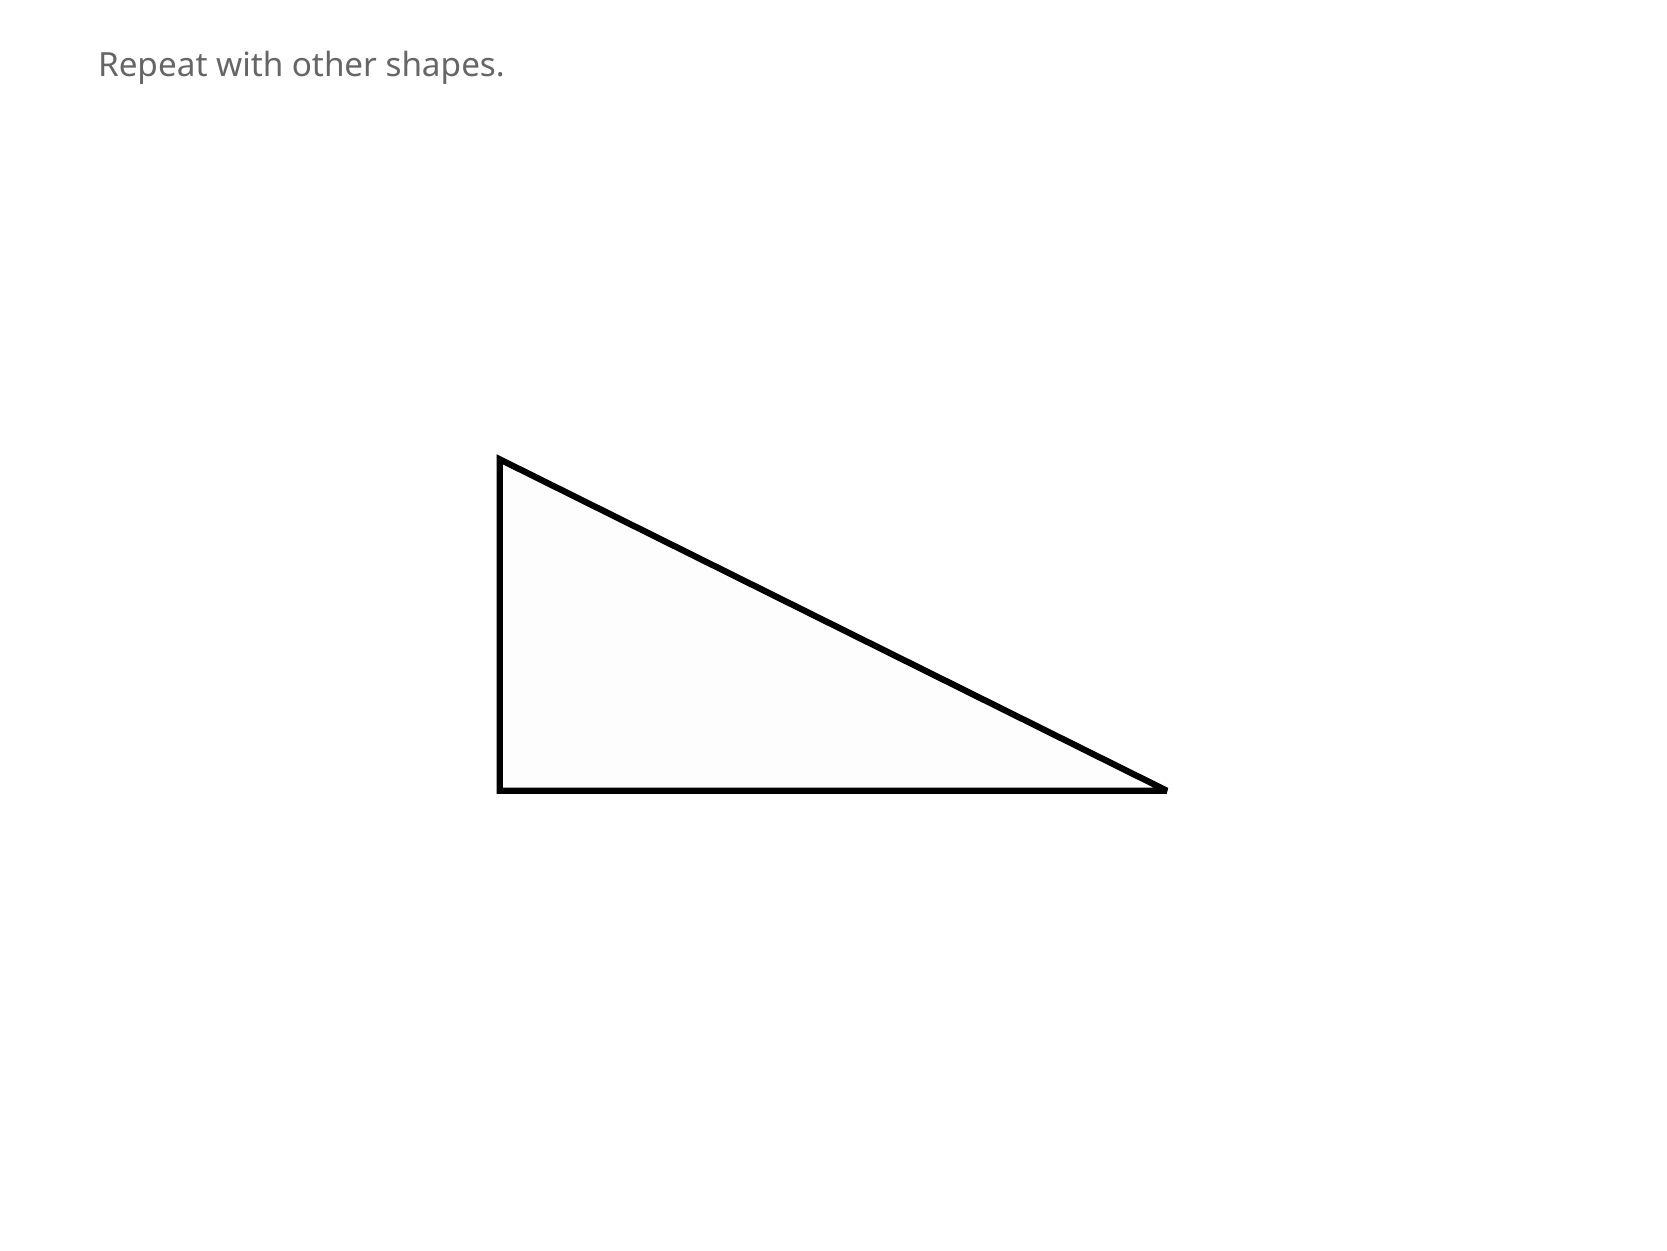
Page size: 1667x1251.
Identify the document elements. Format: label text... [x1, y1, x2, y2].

text_box [498, 457, 1168, 792]
text_box Repeat with other shapes. [83, 35, 541, 91]
